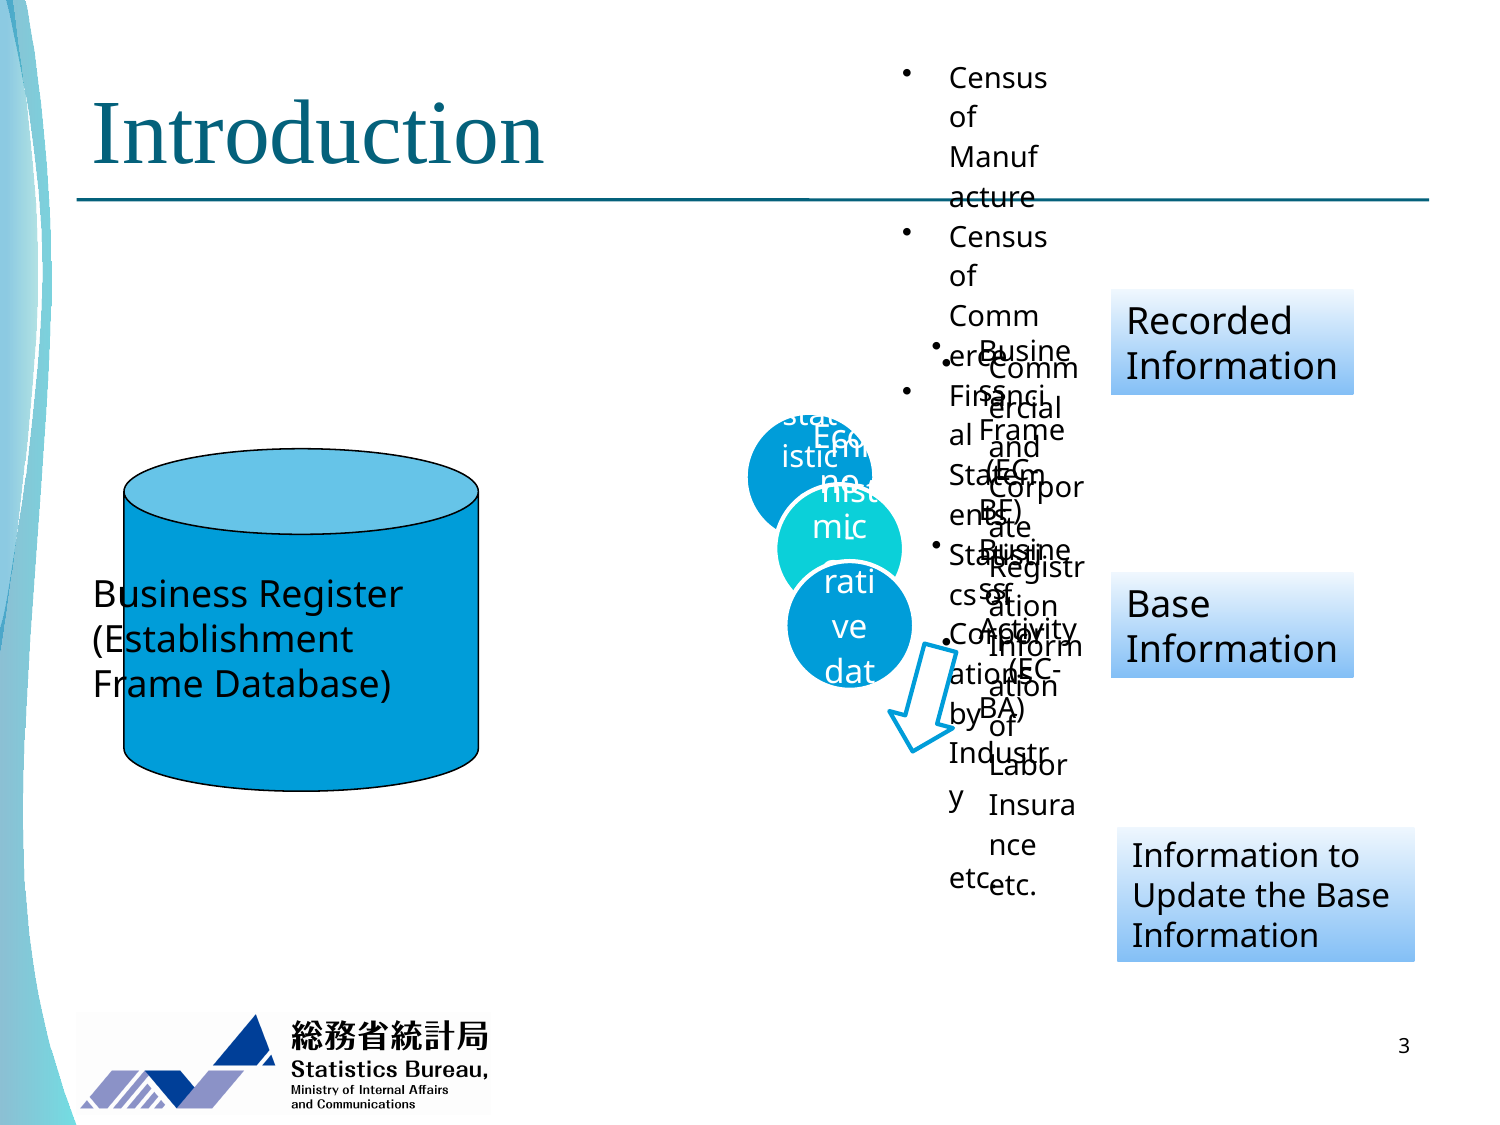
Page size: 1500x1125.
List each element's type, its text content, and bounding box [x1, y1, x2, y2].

text_box Recorded Information [1299, 289, 1354, 395]
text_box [5, 229, 1294, 1022]
picture [76, 1022, 491, 1115]
title Introduction [76, 2, 1427, 190]
text_box Information to Update the Base Information [1299, 827, 1415, 962]
slide_number 3 [1074, 1024, 1426, 1101]
text_box Base Information [1299, 572, 1354, 678]
